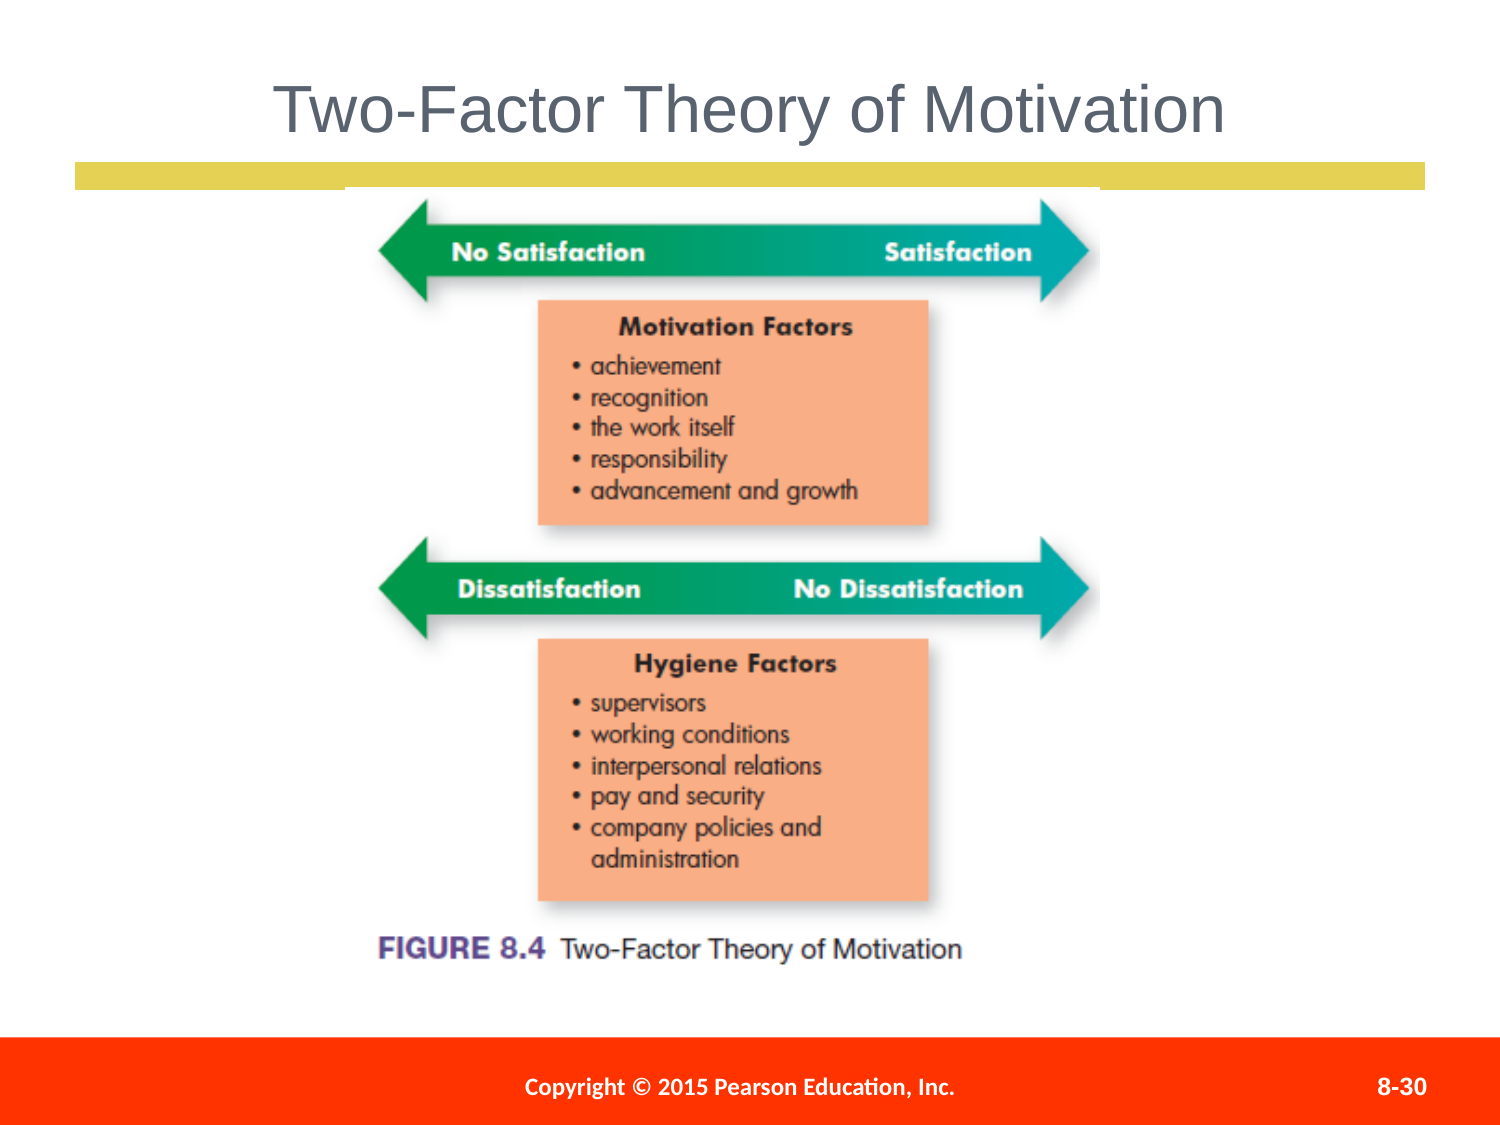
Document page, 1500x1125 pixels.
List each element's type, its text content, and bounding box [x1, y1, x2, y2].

title Two-Factor Theory of Motivation [74, 12, 1426, 201]
picture [345, 187, 1101, 1002]
